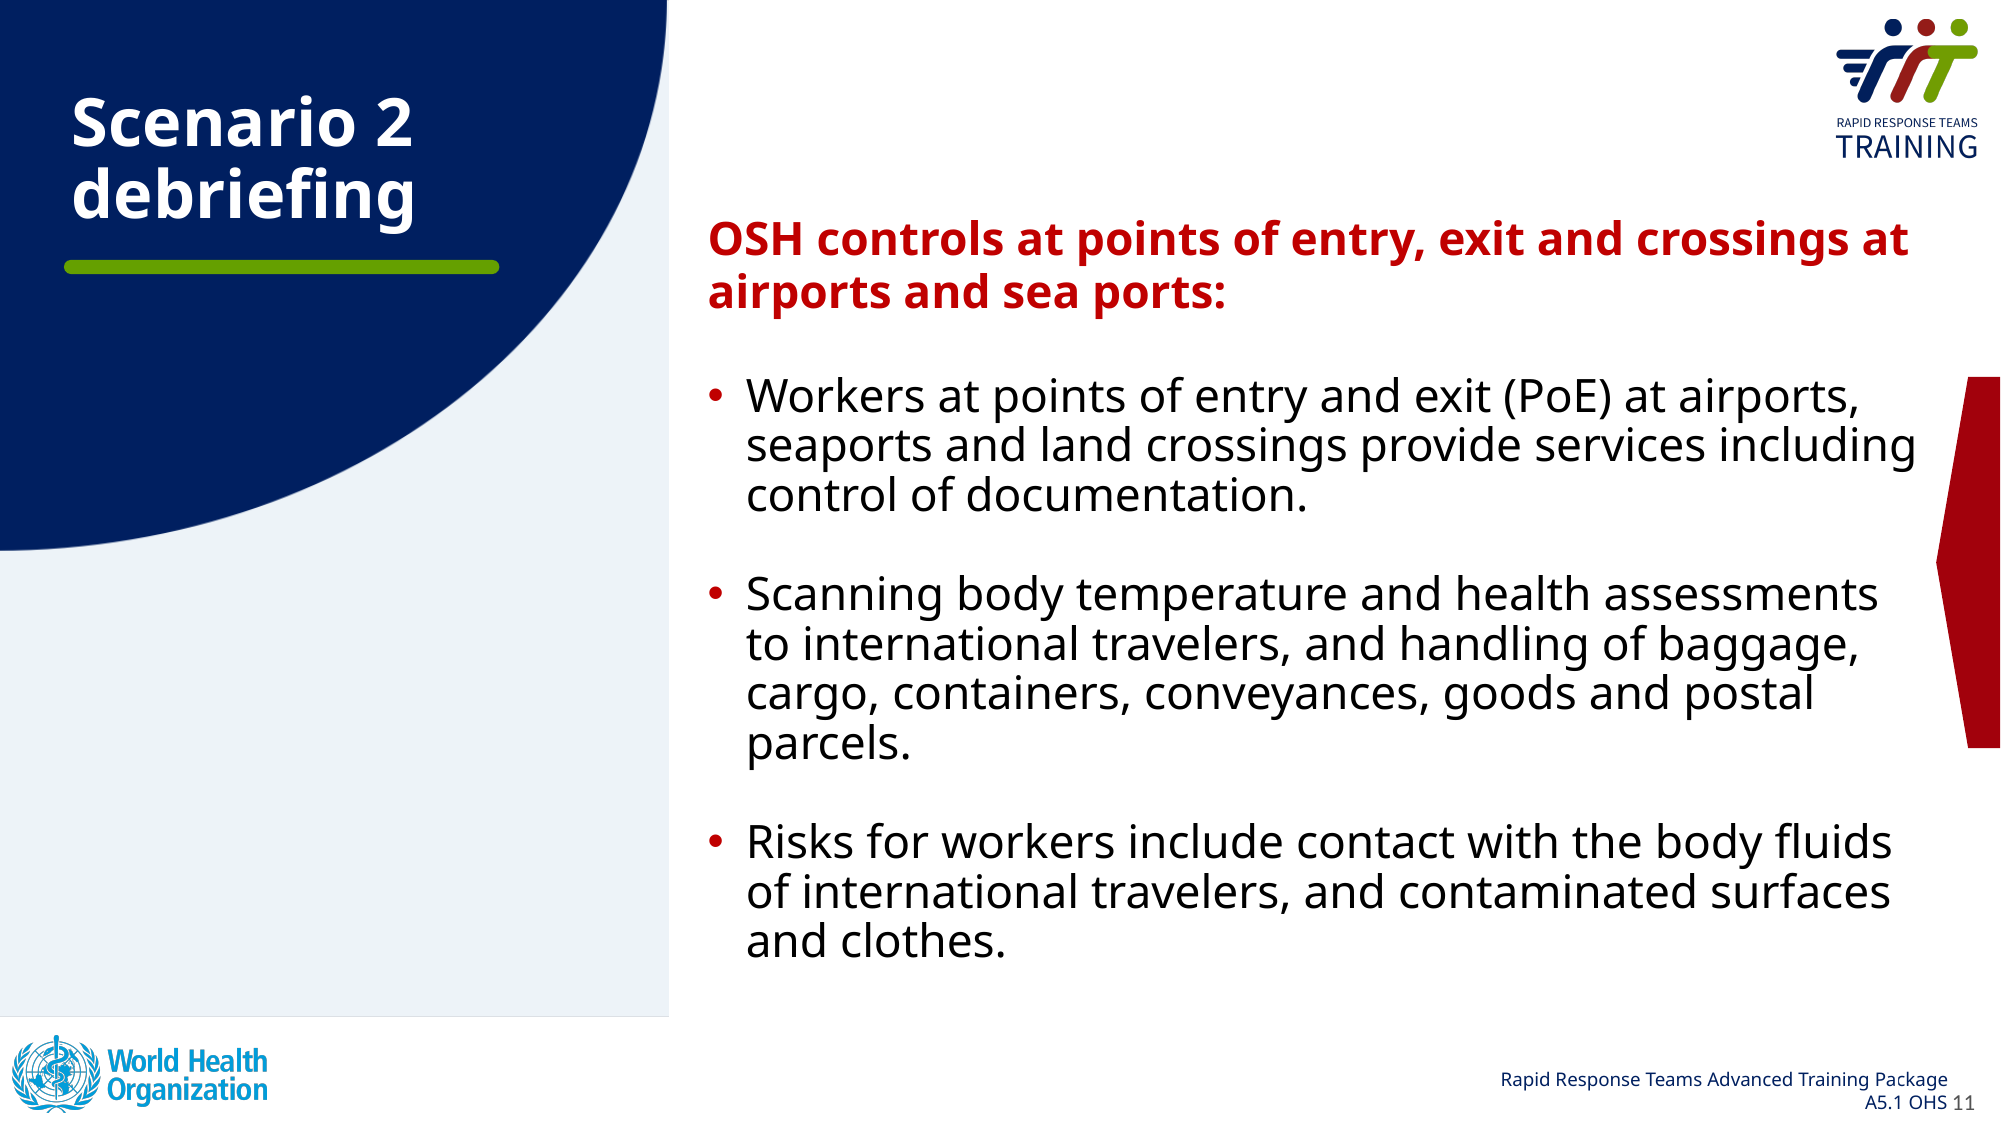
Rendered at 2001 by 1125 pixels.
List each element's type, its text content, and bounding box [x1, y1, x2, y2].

picture [0, 0, 669, 1018]
list OSH controls at points of entry, exit and crossings at airports and sea ports: Workers at points of entry and exit (PoE) at airports, seaports and land crossings provide services including control of documentation. Scanning body temperature and health assessments to international travelers, and handling of baggage, cargo, containers, conveyances, goods and postal parcels. Risks for workers include contact with the body fluids of international travelers, and contaminated surfaces and clothes. [699, 207, 1936, 978]
picture [12, 1035, 267, 1113]
text_box [63, 259, 500, 275]
picture [58, 1050, 64, 1058]
slide_number 11 [1882, 1037, 1922, 1082]
picture [12, 1083, 48, 1113]
picture [1835, 19, 1978, 167]
title Scenario 2 debriefing [64, 68, 601, 254]
